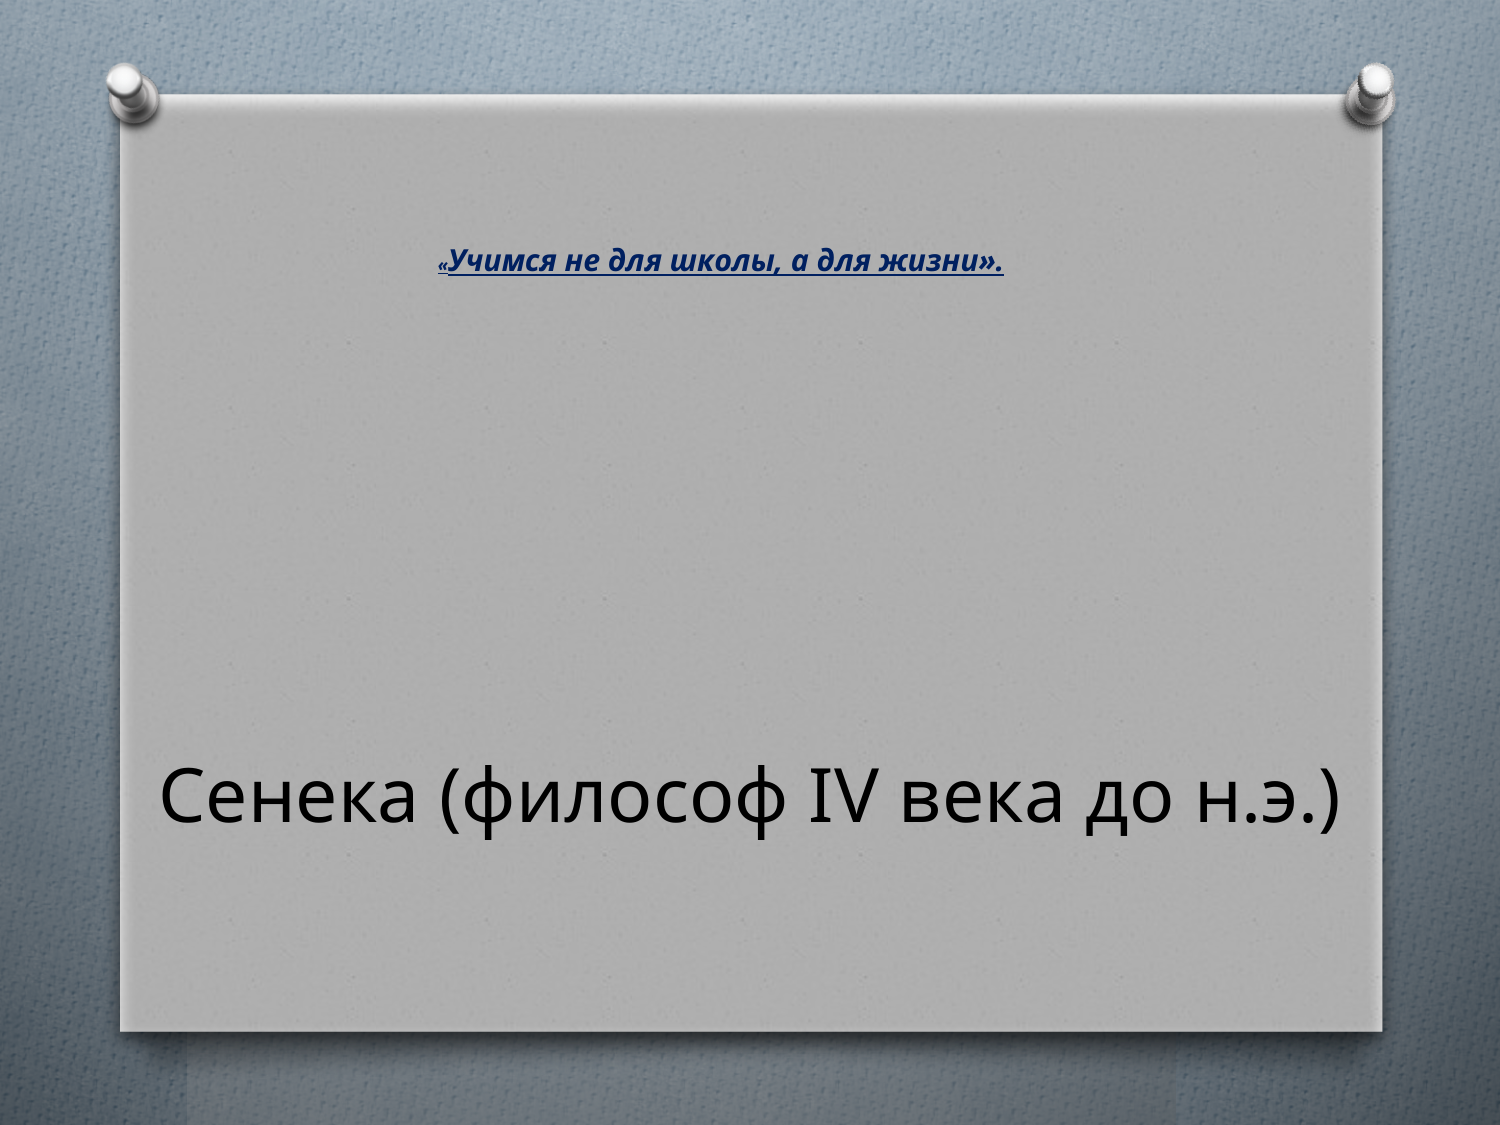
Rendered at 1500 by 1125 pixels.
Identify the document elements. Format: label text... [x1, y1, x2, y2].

picture [75, 31, 197, 148]
list Сенека (философ IV века до н.э.) [75, 750, 1425, 1000]
picture [1317, 35, 1439, 156]
title «Учимся не для школы, а для жизни». [150, 125, 1293, 323]
